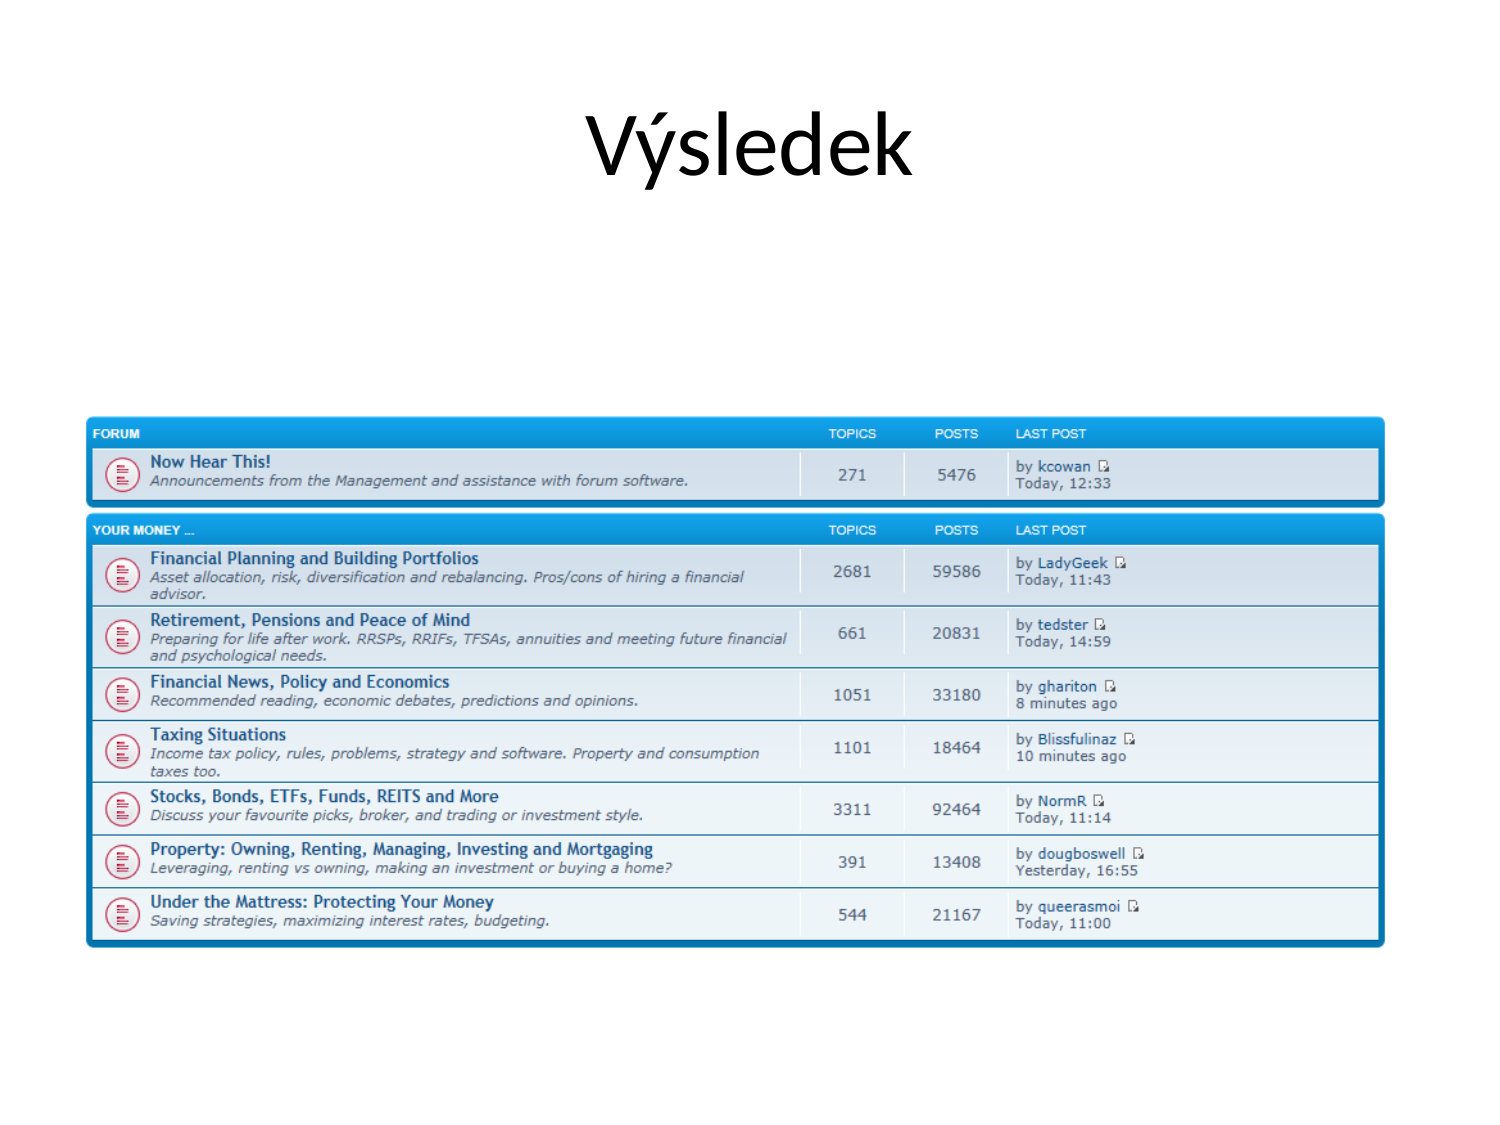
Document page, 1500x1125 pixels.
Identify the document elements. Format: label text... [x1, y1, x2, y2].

picture [76, 410, 1394, 949]
title Výsledek [75, 45, 1425, 233]
